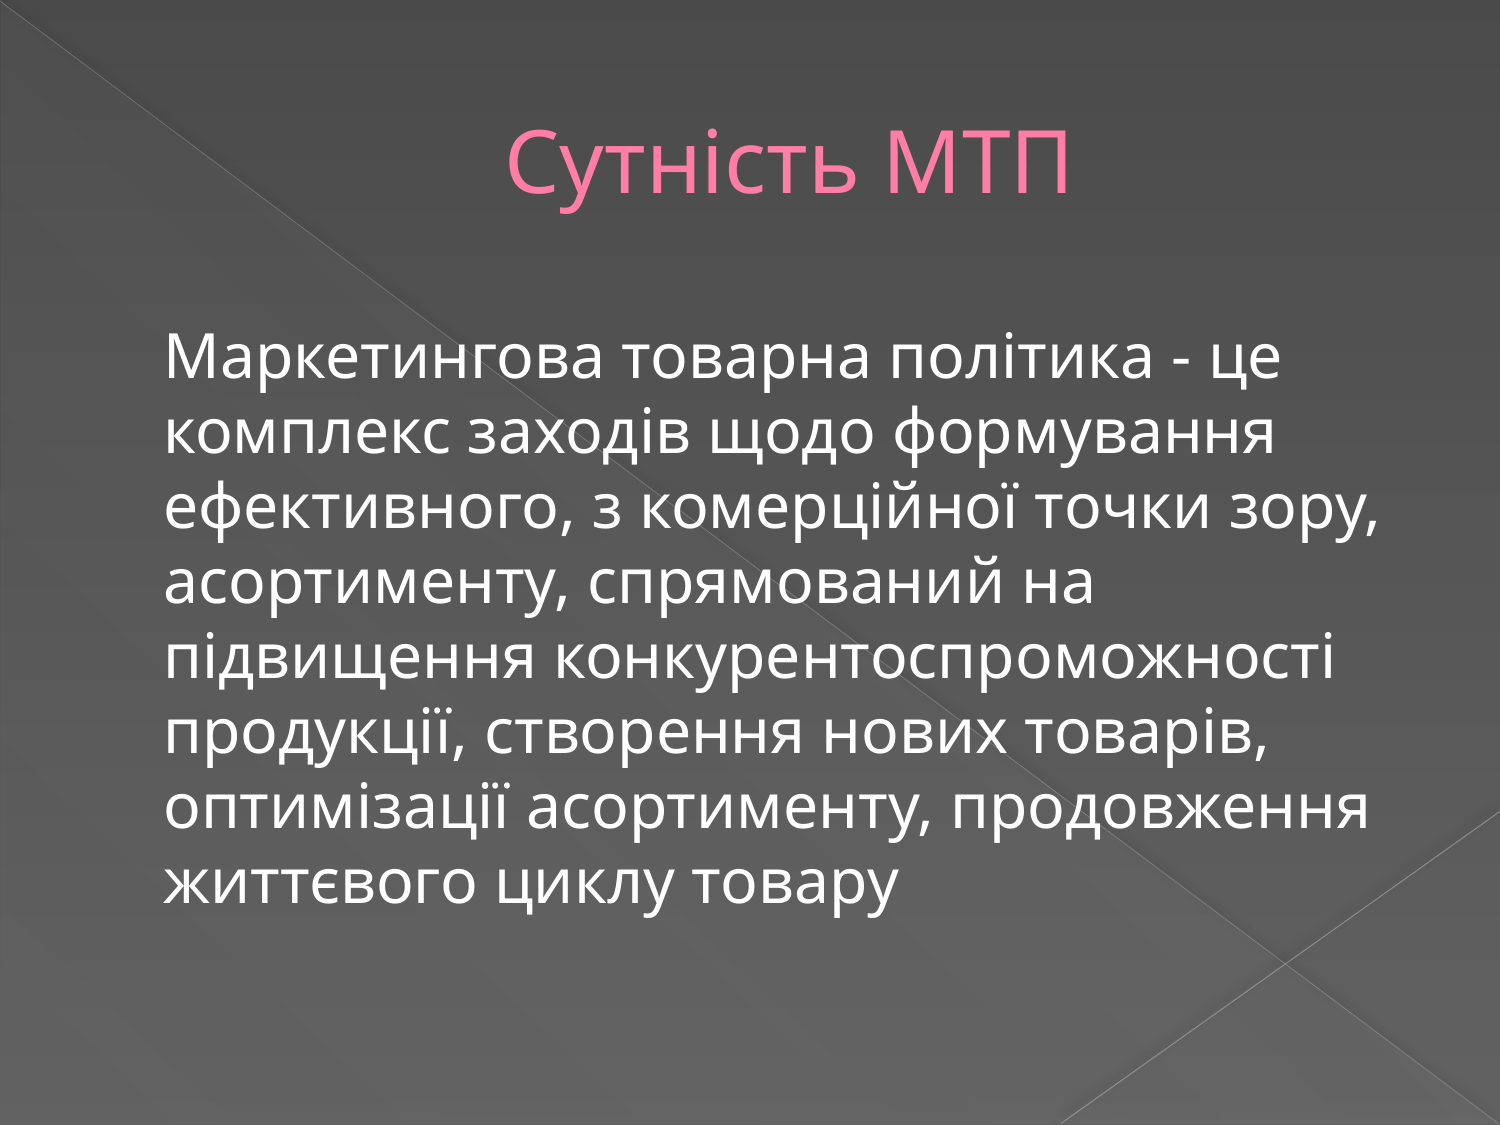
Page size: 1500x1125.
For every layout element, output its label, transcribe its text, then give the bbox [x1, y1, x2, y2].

list Маркетингова товарна політика - це комплекс заходів щодо формування ефективного, з комерційної точки зору, асортименту, спрямований на підвищення конкурентоспроможності продукції, створення нових товарів, оптимізації асортименту, продовження життєвого циклу товару [75, 308, 1425, 1059]
title Сутність МТП [75, 43, 1425, 274]
